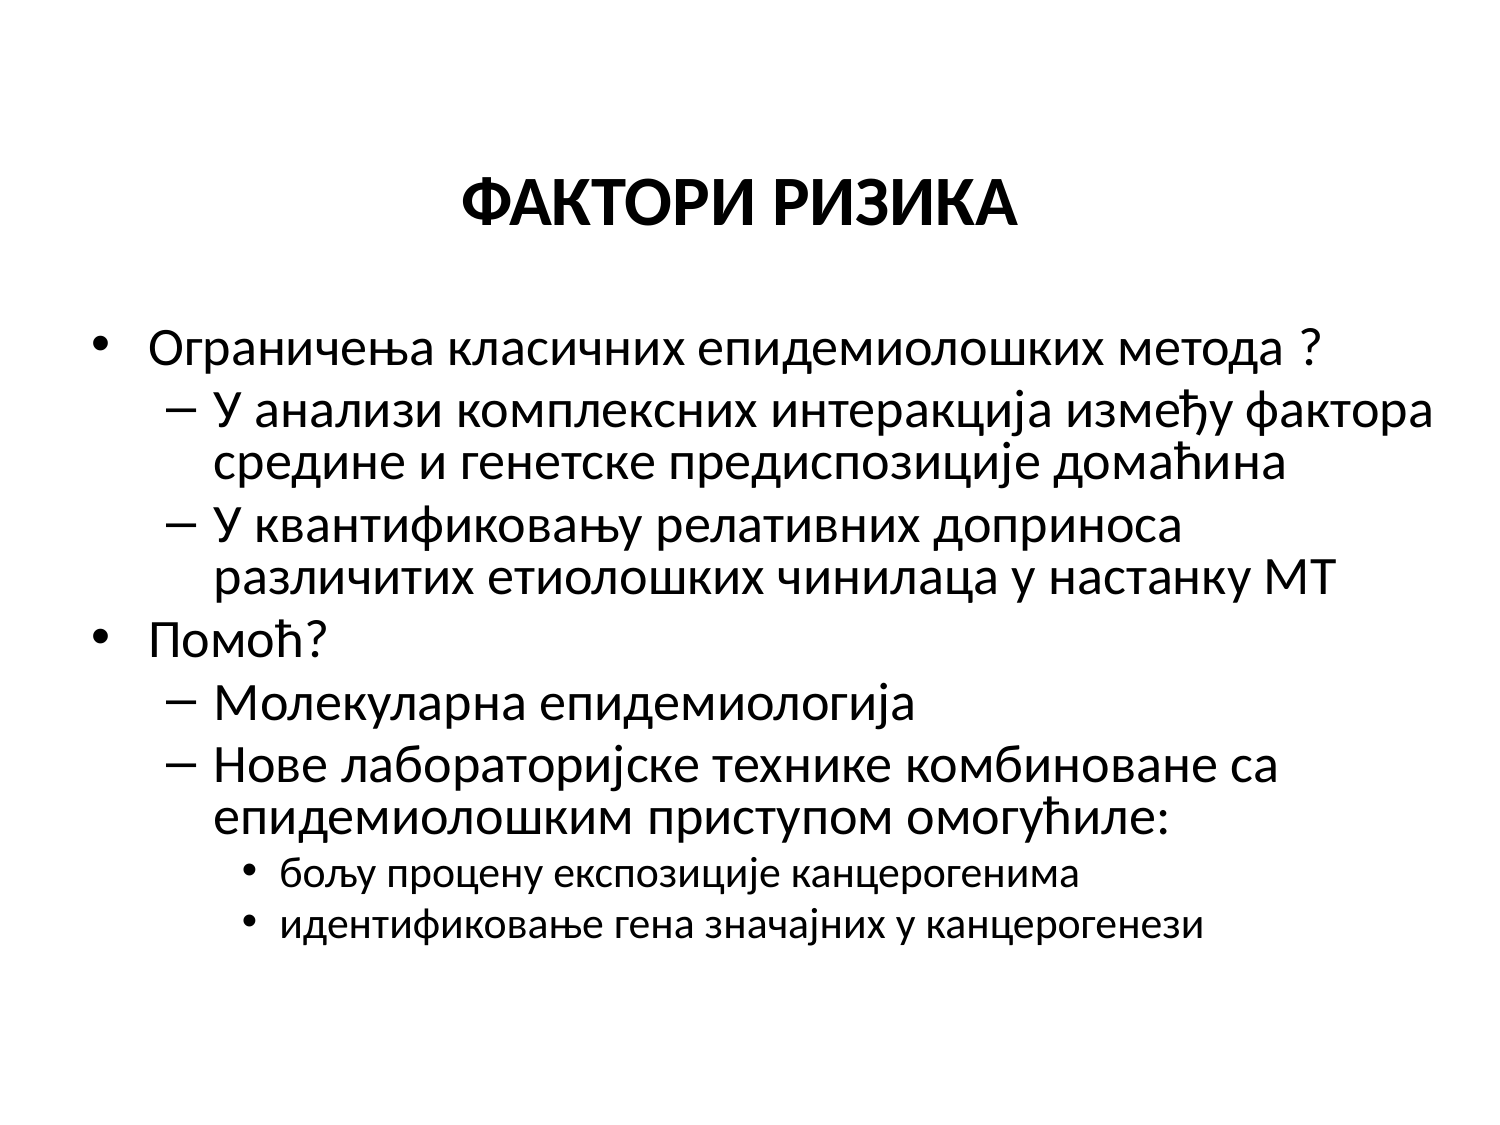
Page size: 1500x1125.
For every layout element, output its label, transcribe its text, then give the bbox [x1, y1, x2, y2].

list Ограничења класичних епидемиолошких метода ? У анализи комплексних интеракција између фактора средине и генетске предиспозиције домаћина У квантификовању релативних доприноса различитих етиолошких чинилаца у настанку МТ Помоћ? Молекуларна епидемиологија Нове лабораторијске технике комбиноване са епидемиолошким приступом омогућиле: бољу процену експозиције канцерогенима идентификовање гена значајних у канцерогенези [76, 316, 1459, 1059]
title ФАКТОРИ РИЗИКА [64, 103, 1415, 291]
